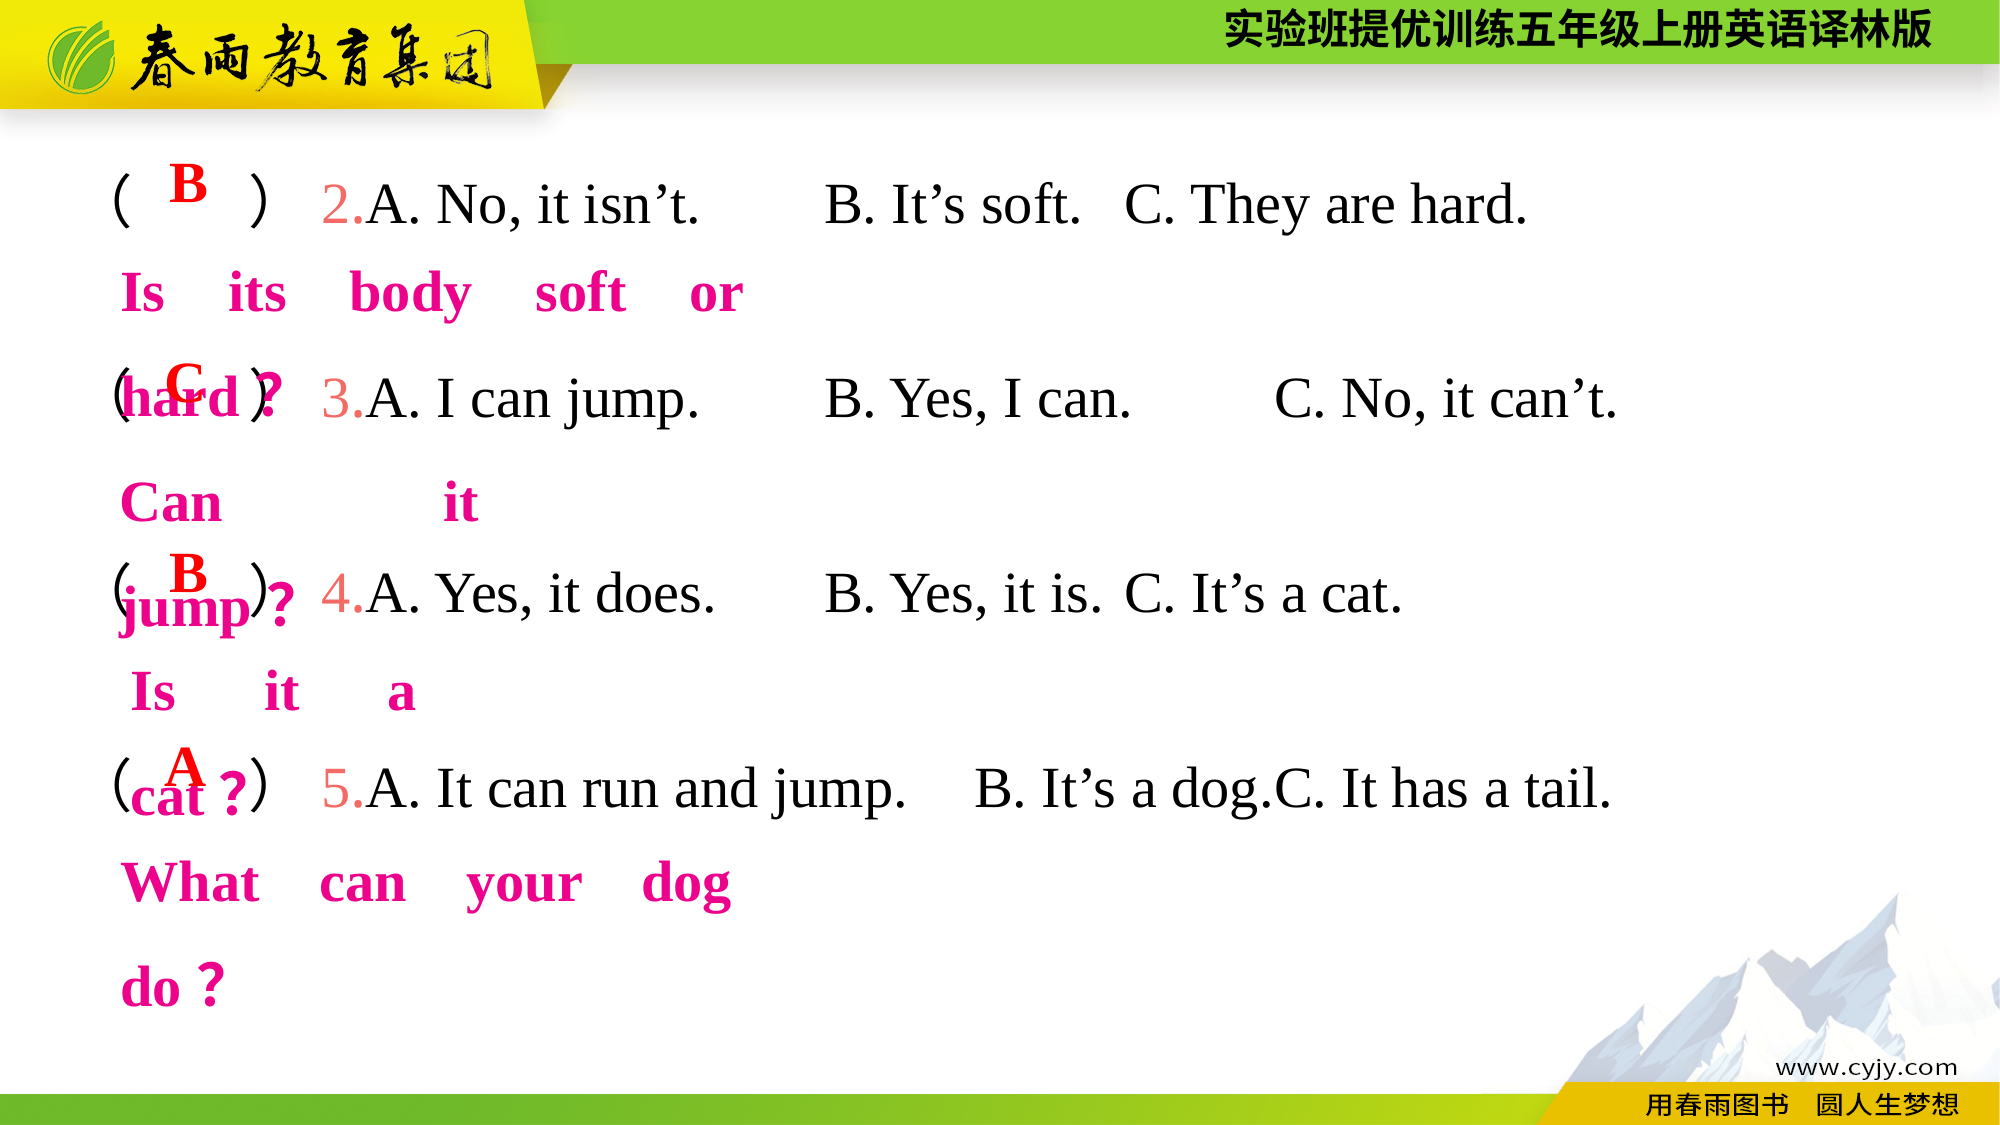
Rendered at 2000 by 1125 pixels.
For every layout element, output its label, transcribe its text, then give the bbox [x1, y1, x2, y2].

text_box B [154, 527, 224, 612]
text_box Is it a cat？ [115, 609, 433, 730]
text_box What can your dog do？ [105, 800, 748, 921]
text_box Is its body soft or hard？ [105, 210, 759, 331]
text_box C [149, 336, 222, 422]
picture [0, 0, 2000, 1125]
text_box A [149, 720, 222, 806]
text_box Can it jump？ [104, 420, 494, 541]
text_box B [154, 137, 224, 222]
list （ ）2.A. No, it isn’t. B. It’s soft. C. They are hard. （ ）3.A. I can jump. B. Yes, I can. C. No, it can’t. （ ）4.A. Yes, it does. B. Yes, it is. C. It’s a cat. （ ）5.A. It can run and jump. B. It’s a dog. C. It has a tail. [59, 122, 1944, 835]
